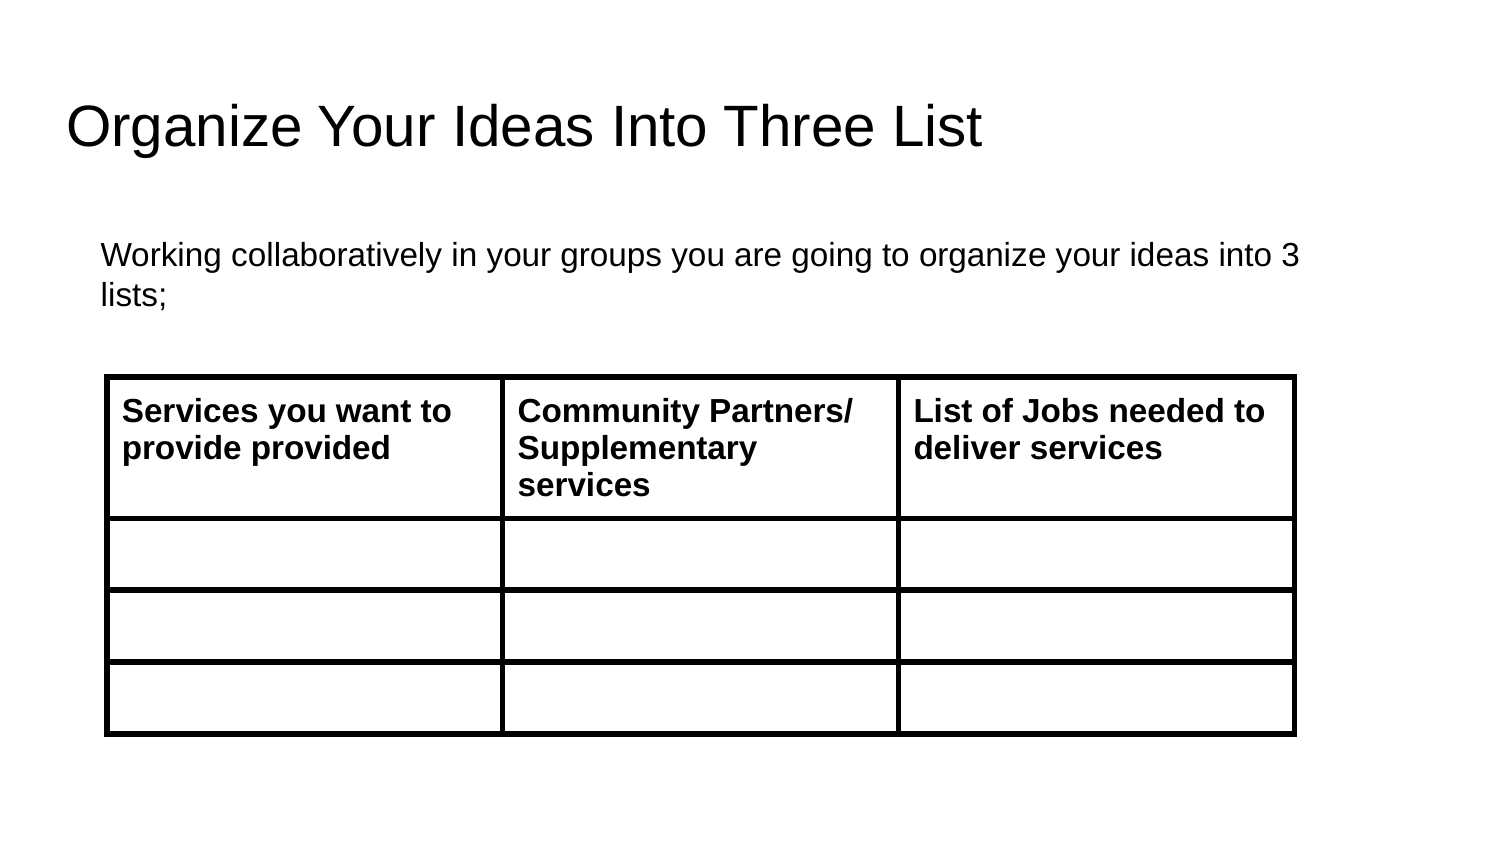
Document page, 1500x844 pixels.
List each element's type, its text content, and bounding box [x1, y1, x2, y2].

table_cell [901, 593, 1292, 659]
table_cell [505, 593, 896, 659]
table_cell [901, 665, 1292, 731]
table_header Community Partners/ Supplementary services [505, 380, 896, 516]
table_cell [110, 593, 500, 659]
table_cell [505, 521, 896, 587]
table_header List of Jobs needed to deliver services [901, 380, 1292, 516]
table_cell [505, 665, 896, 731]
table_cell [110, 665, 500, 731]
table_cell [901, 521, 1292, 587]
text_box Working collaboratively in your groups you are going to organize your ideas into 3 lists; [85, 218, 1368, 313]
table_cell [110, 521, 500, 587]
title Organize Your Ideas Into Three List [51, 72, 1449, 167]
table_header Services you want to provide provided [110, 380, 500, 516]
